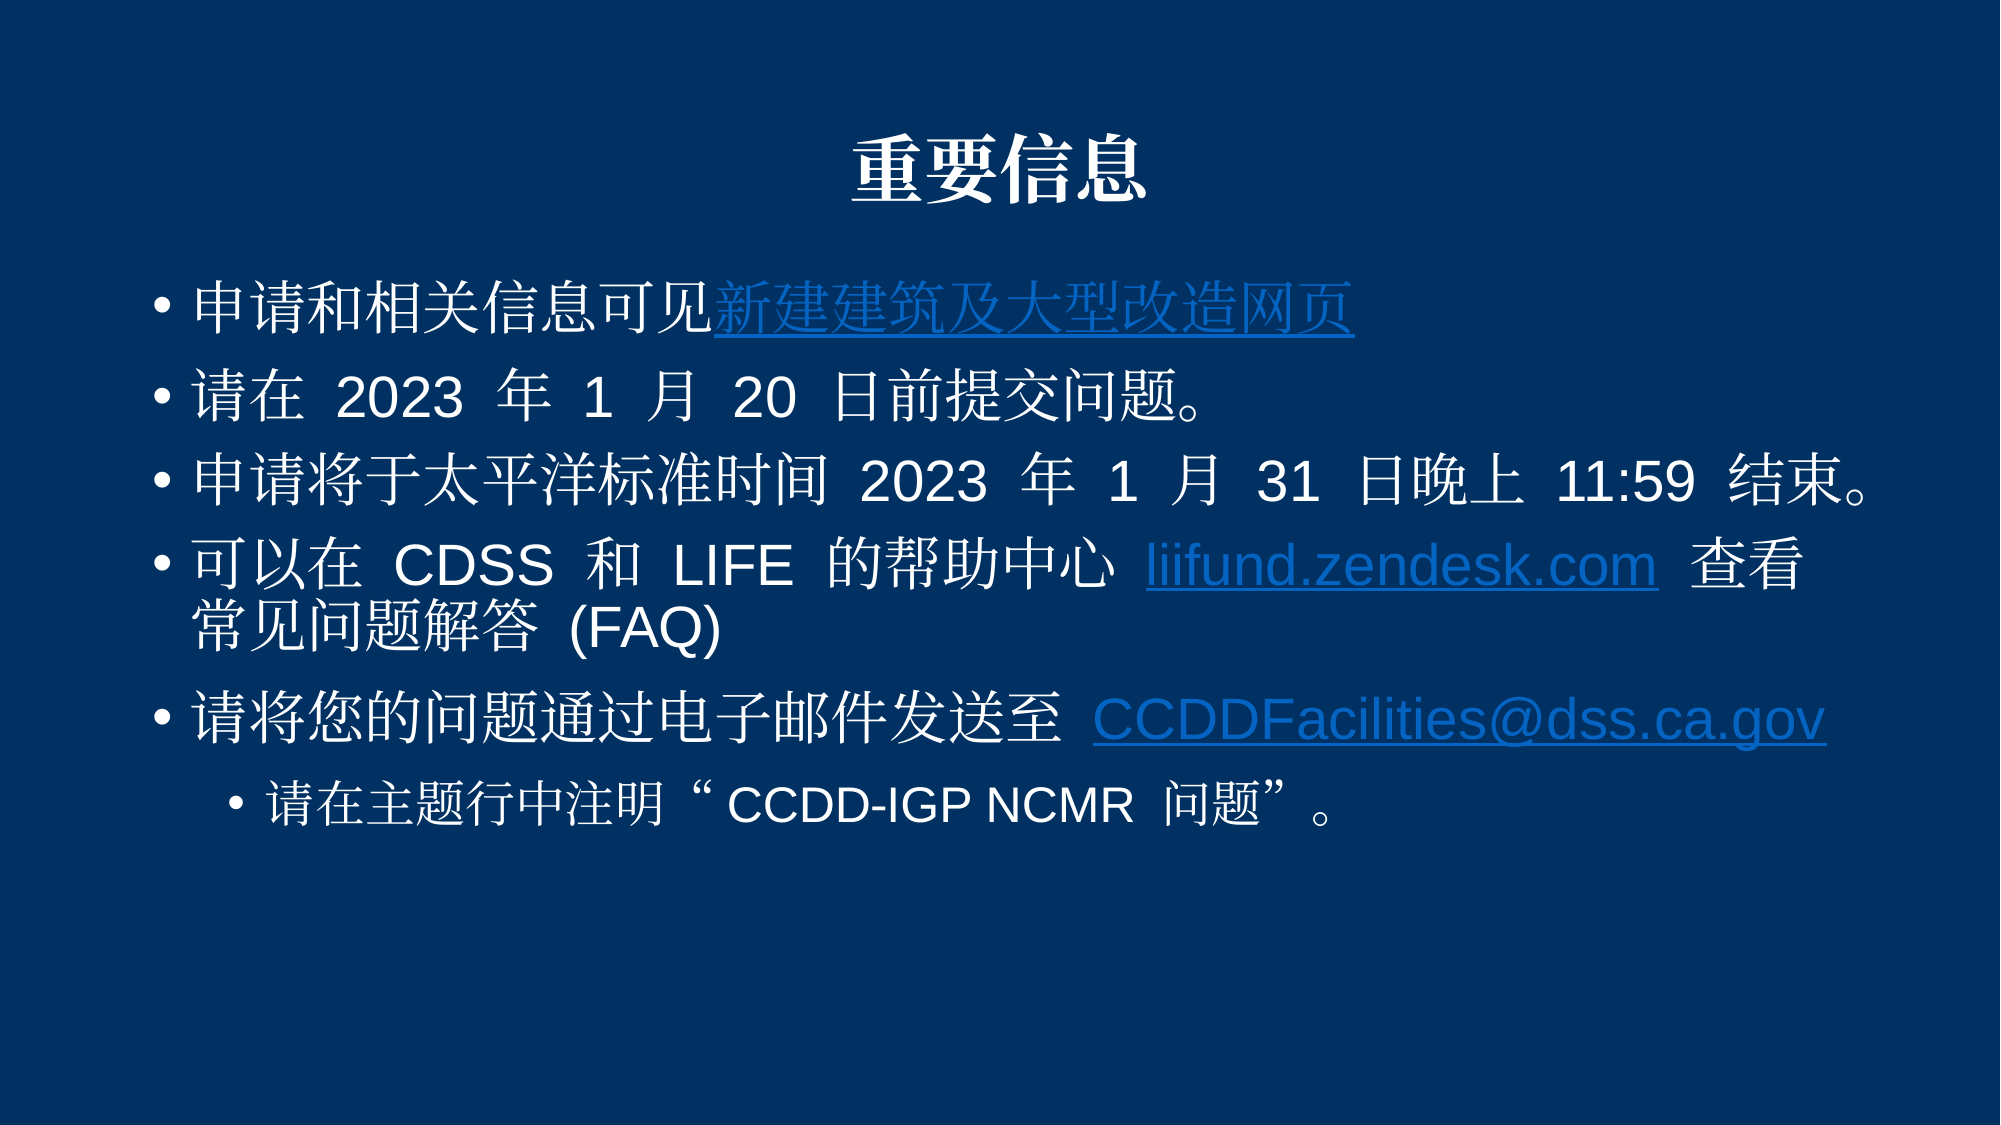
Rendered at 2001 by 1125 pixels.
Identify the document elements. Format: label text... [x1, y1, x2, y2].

title 重要信息 [137, 64, 1863, 263]
list 申请和相关信息可见新建建筑及大型改造网页 请在 2023 年 1 月 20 日前提交问题。 申请将于太平洋标准时间 2023 年 1 月 31 日晚上 11:59 结束。 可以在 CDSS 和 LIFE 的帮助中心 liifund.zendesk.com 查看常见问题解答 (FAQ) 请将您的问题通过电子邮件发送至 CCDDFacilities@dss.ca.gov 请在主题行中注明“CCDD-IGP NCMR 问题”。 [137, 263, 1863, 952]
